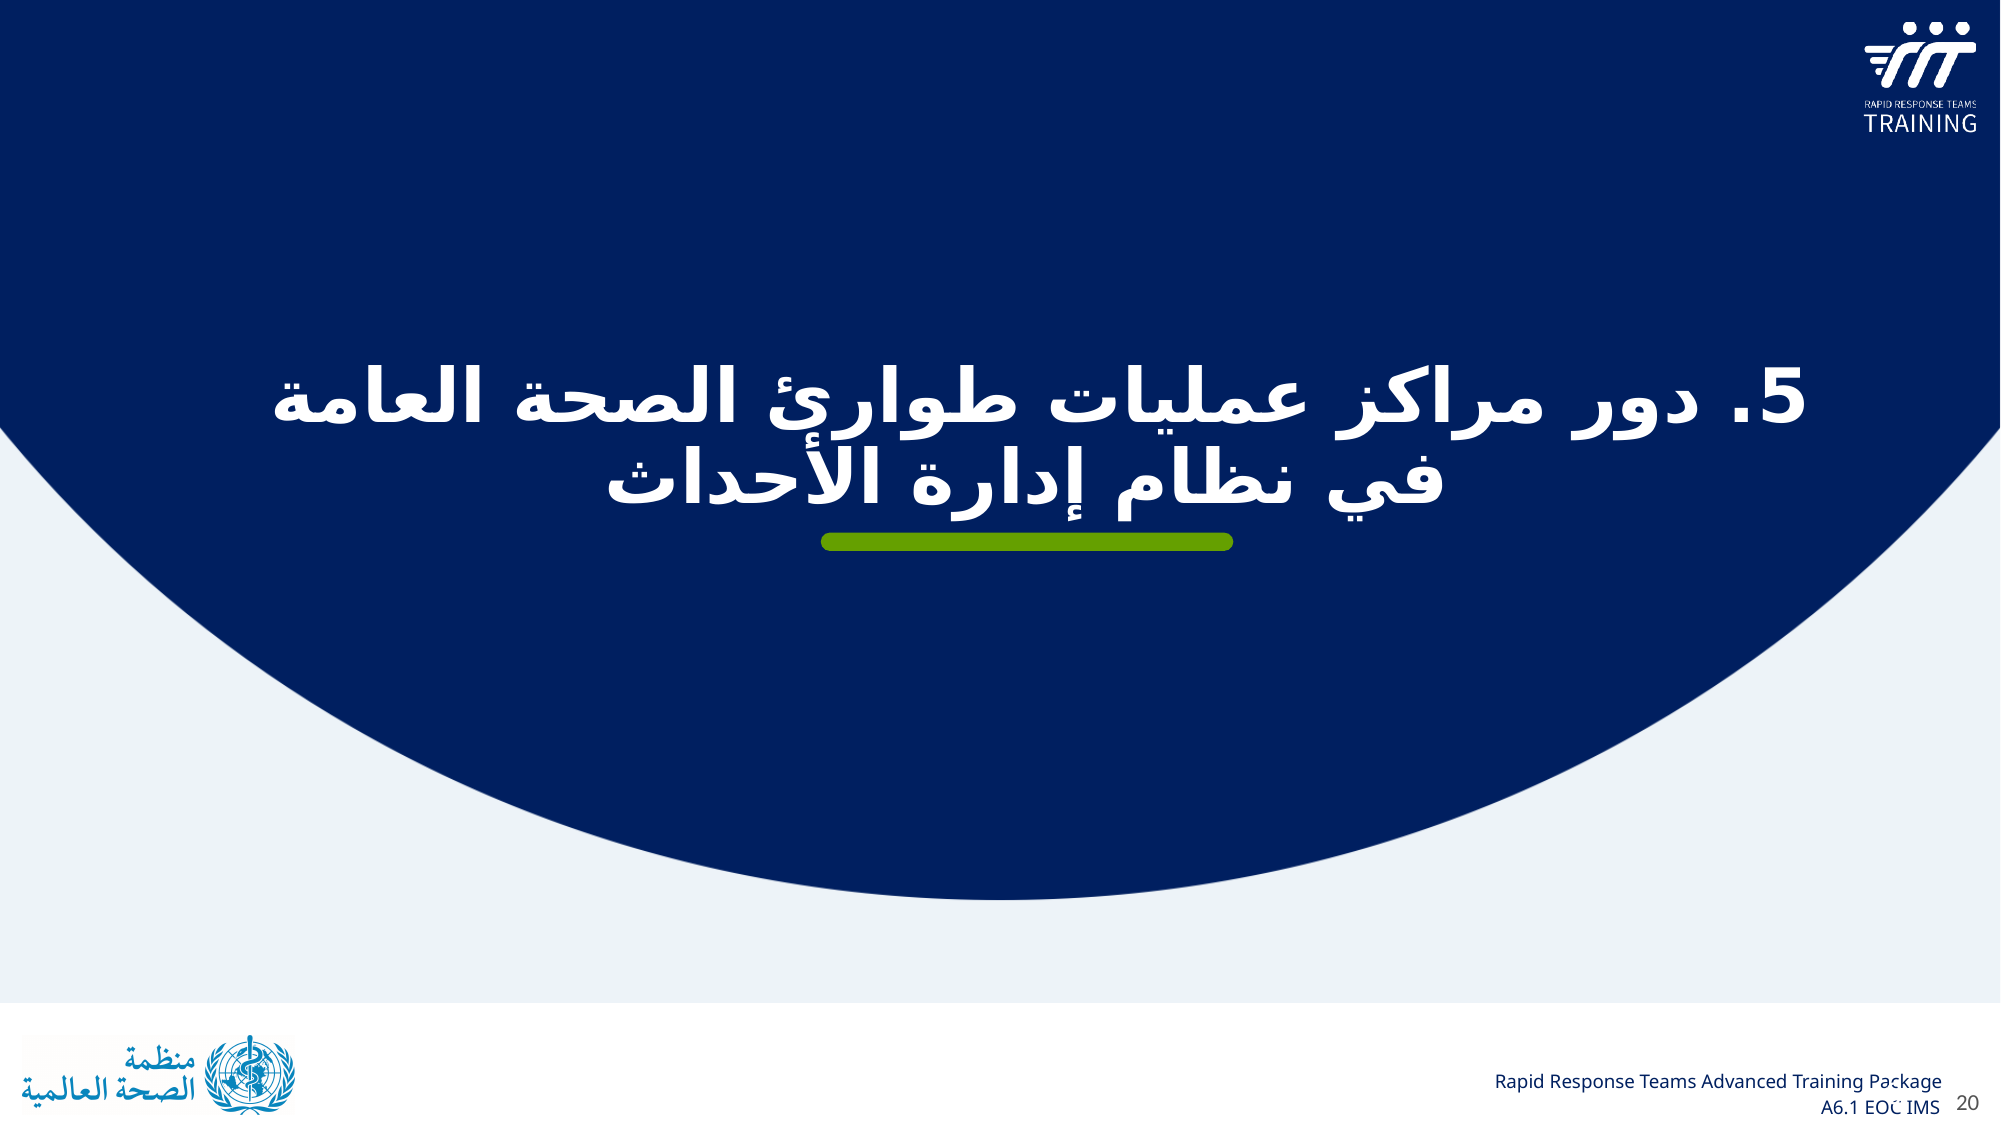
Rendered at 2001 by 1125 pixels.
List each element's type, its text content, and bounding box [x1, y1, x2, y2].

picture [0, 0, 2001, 1003]
list 5. دور مراكز عمليات طوارئ الصحة العامة في نظام إدارة الأحداث [95, 284, 1959, 593]
picture [252, 1050, 258, 1059]
picture [22, 1035, 295, 1115]
slide_number 20 [1882, 1037, 1930, 1092]
